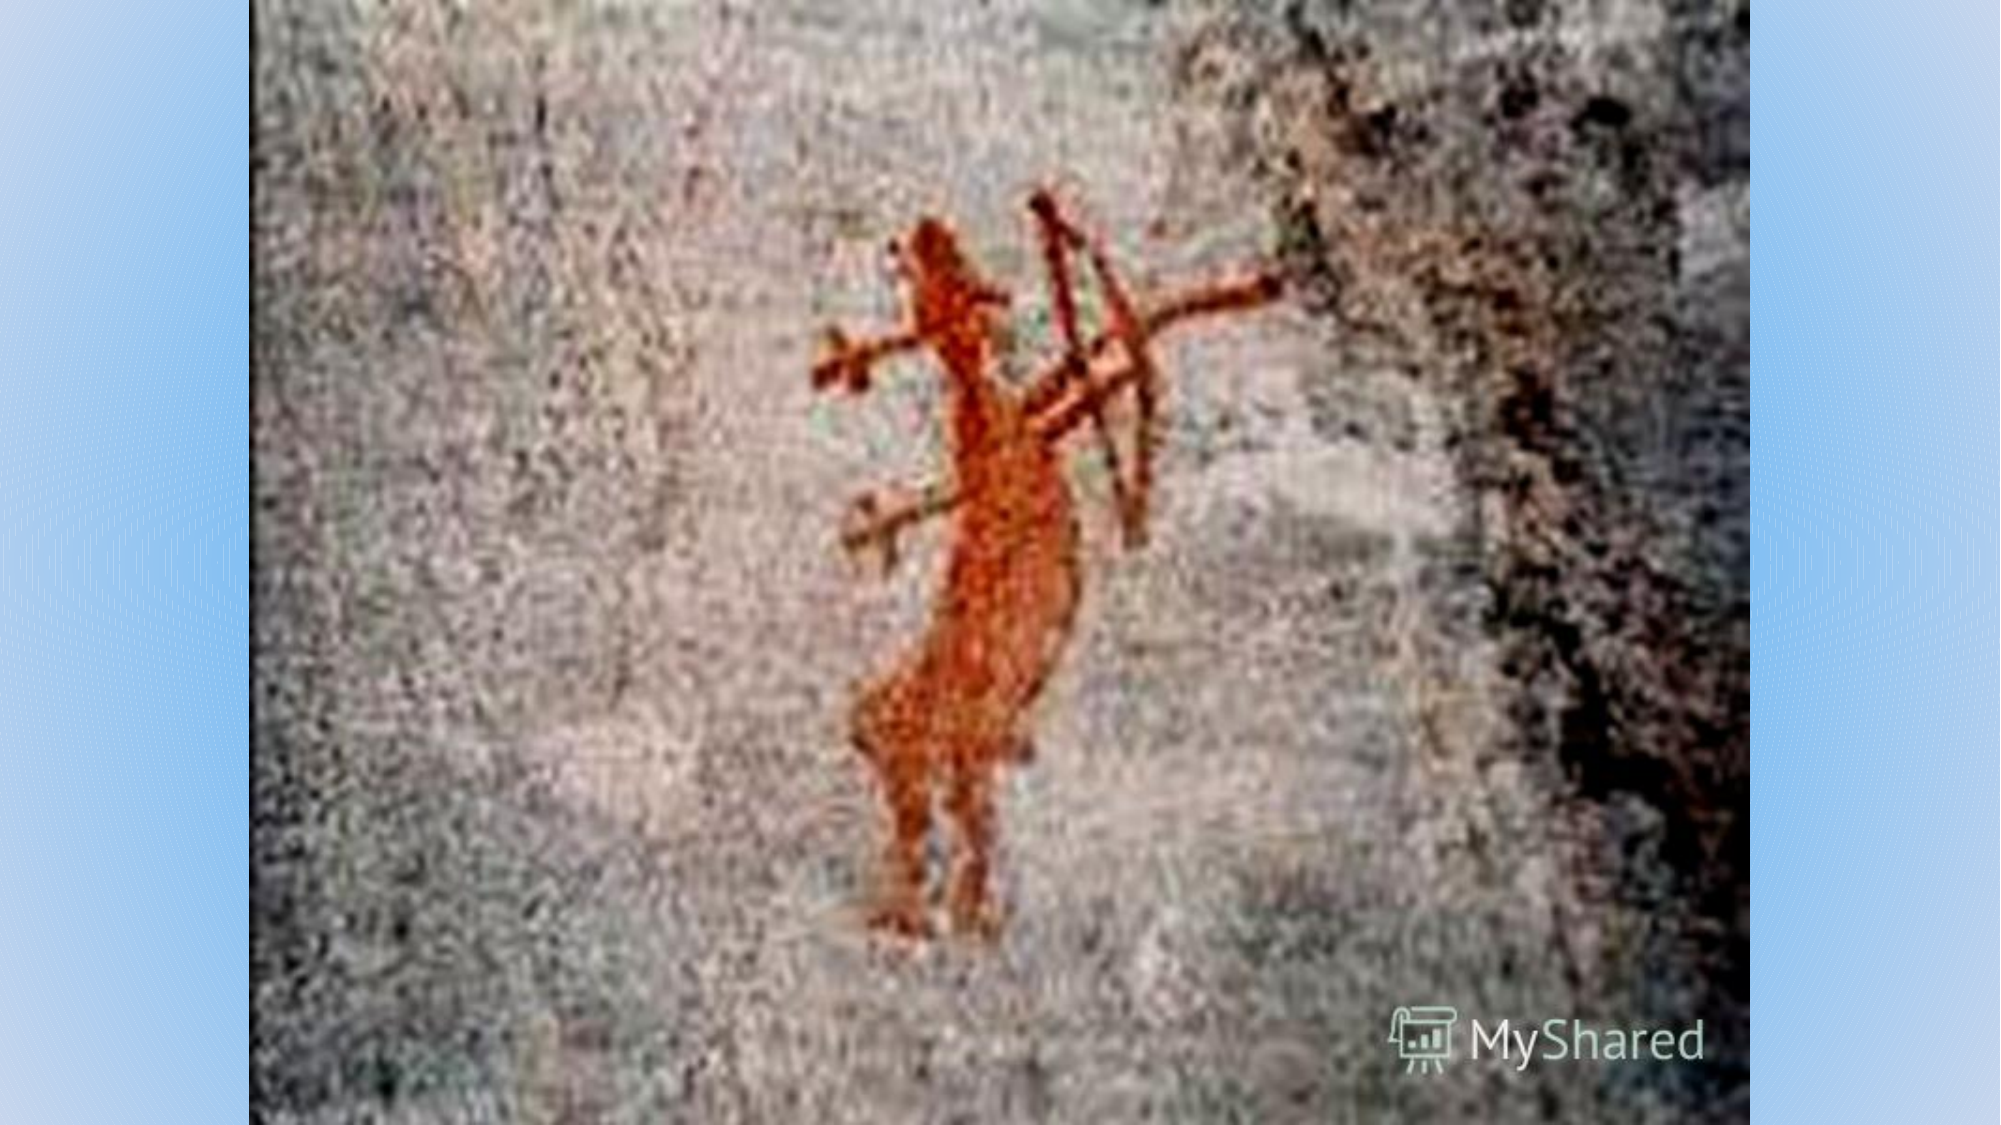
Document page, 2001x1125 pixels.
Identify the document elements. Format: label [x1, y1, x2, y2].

picture [249, 0, 1750, 1125]
